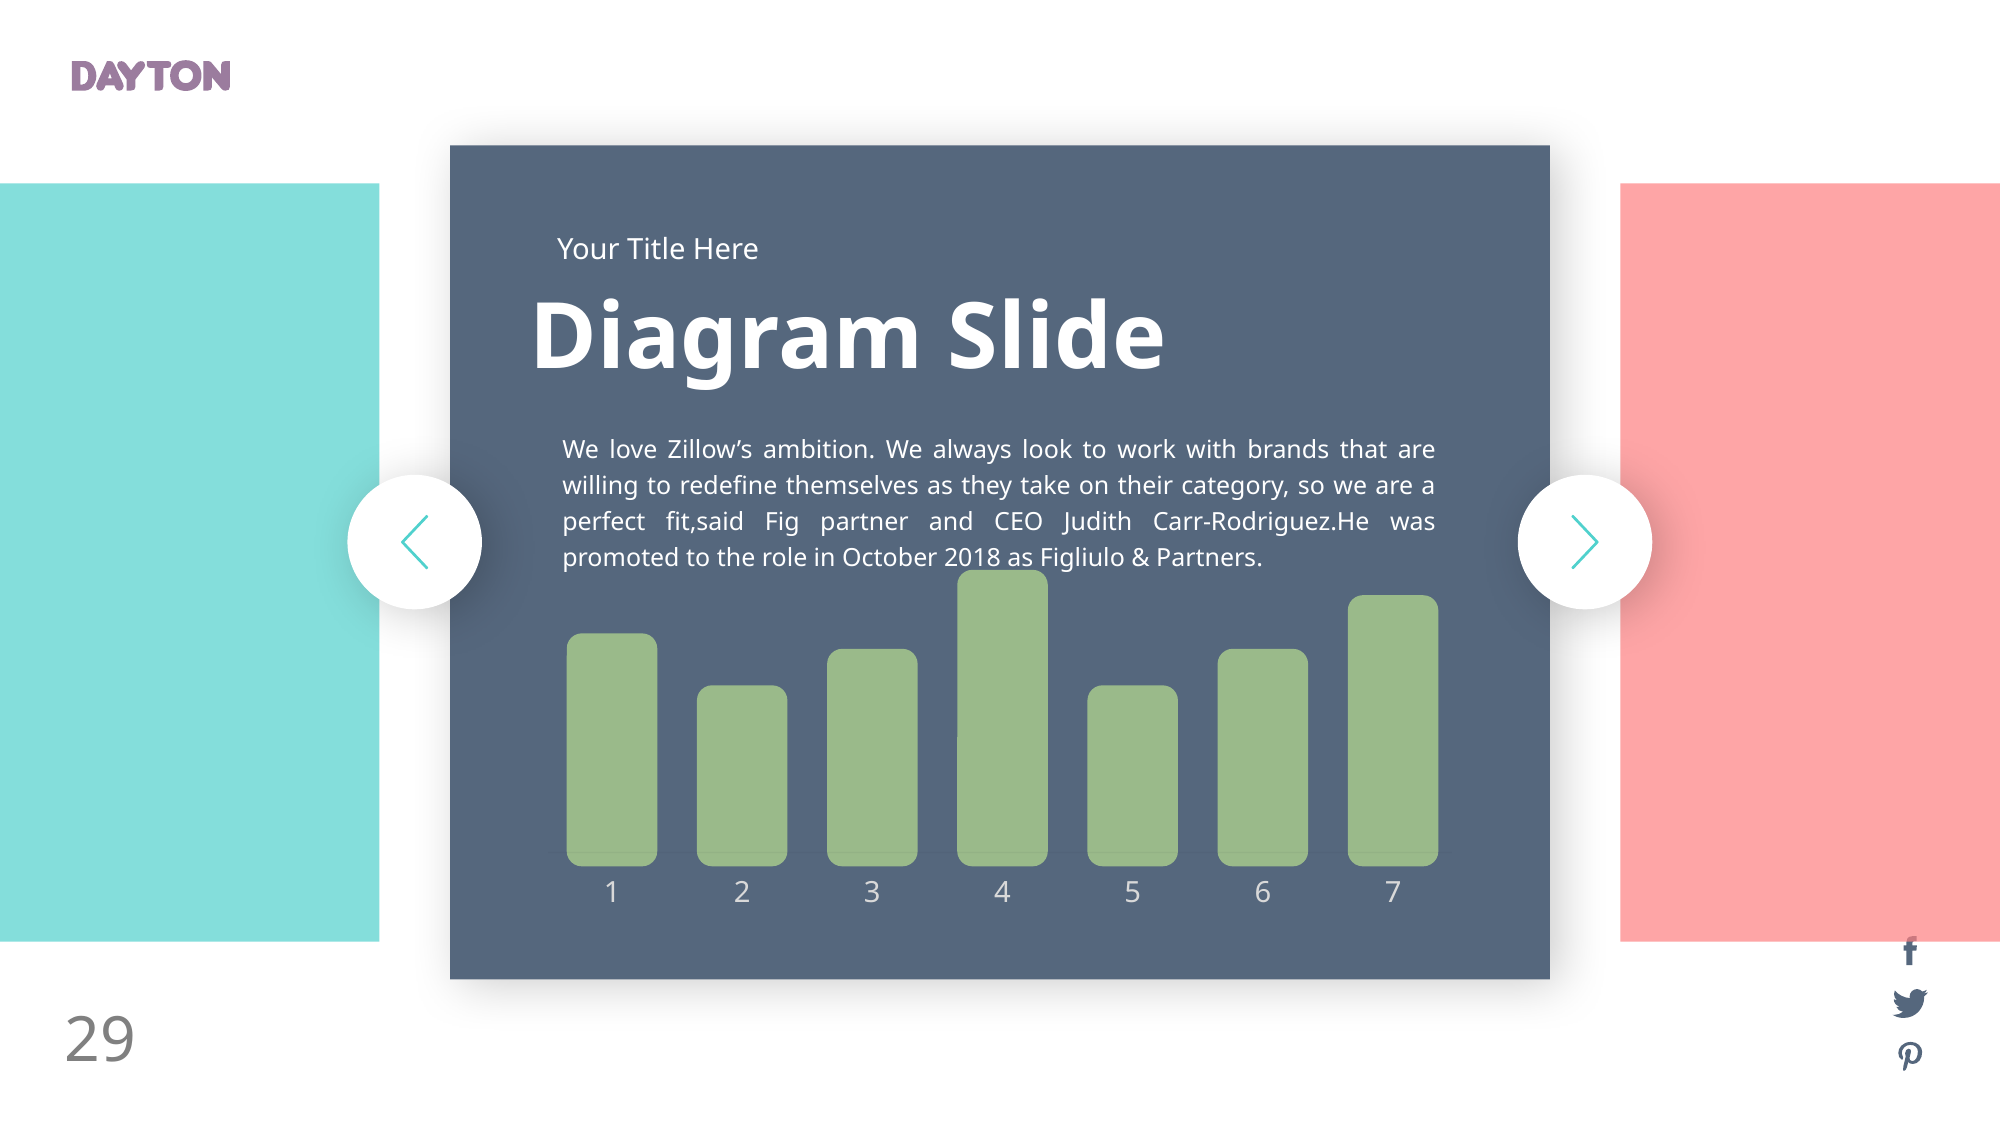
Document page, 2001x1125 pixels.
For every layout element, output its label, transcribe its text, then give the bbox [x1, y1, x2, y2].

text_box We love Zillow’s ambition. We always look to work with brands that are willing to redefine themselves as they take on their category, so we are a perfect fit,said Fig partner and CEO Judith Carr-Rodriguez.He was promoted to the role in October 2018 as Figliulo & Partners. [547, 420, 1452, 579]
picture [1620, 183, 2000, 942]
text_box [547, 223, 1149, 396]
text_box [449, 144, 1551, 980]
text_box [347, 474, 482, 610]
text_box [1517, 474, 1653, 610]
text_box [548, 569, 1452, 917]
picture [0, 183, 380, 942]
